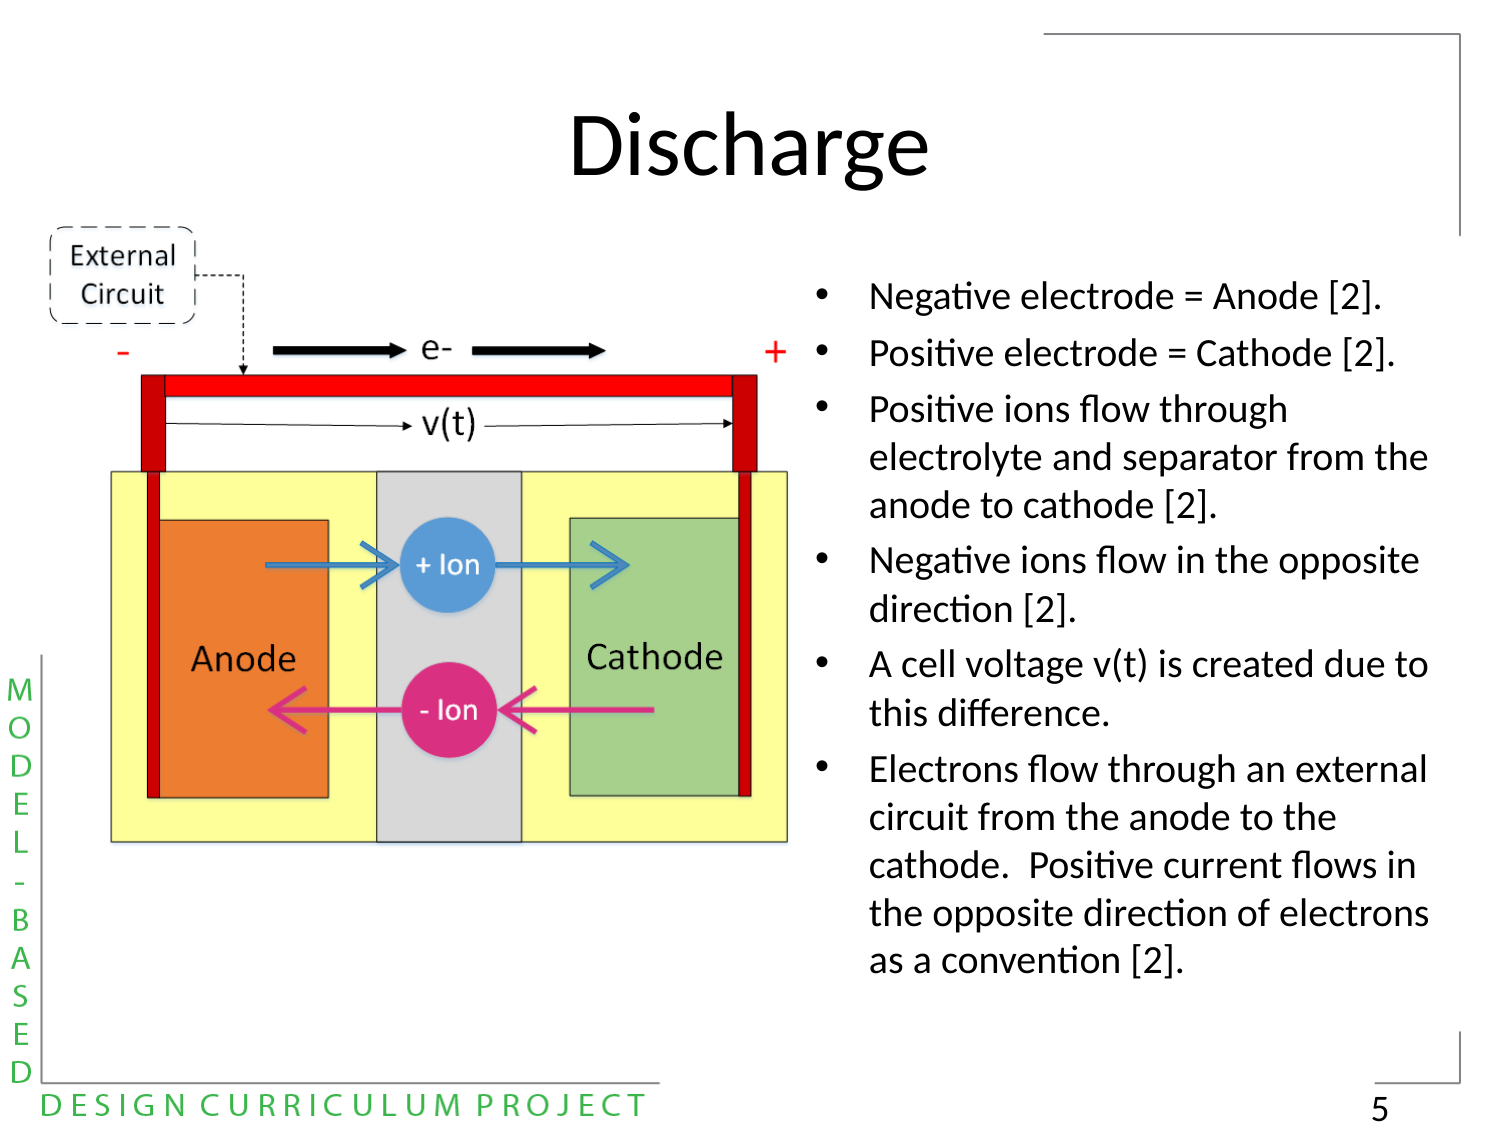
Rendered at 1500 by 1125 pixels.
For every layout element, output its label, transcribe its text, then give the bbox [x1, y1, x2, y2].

picture [0, 0, 1500, 1125]
list Negative electrode = Anode [2]. Positive electrode = Cathode [2]. Positive ions flow through electrolyte and separator from the anode to cathode [2]. Negative ions flow in the opposite direction [2]. A cell voltage v(t) is created due to this difference. Electrons flow through an external circuit from the anode to the cathode. Positive current flows in the opposite direction of electrons as a convention [2]. [800, 262, 1450, 1005]
title Discharge [75, 45, 1425, 233]
